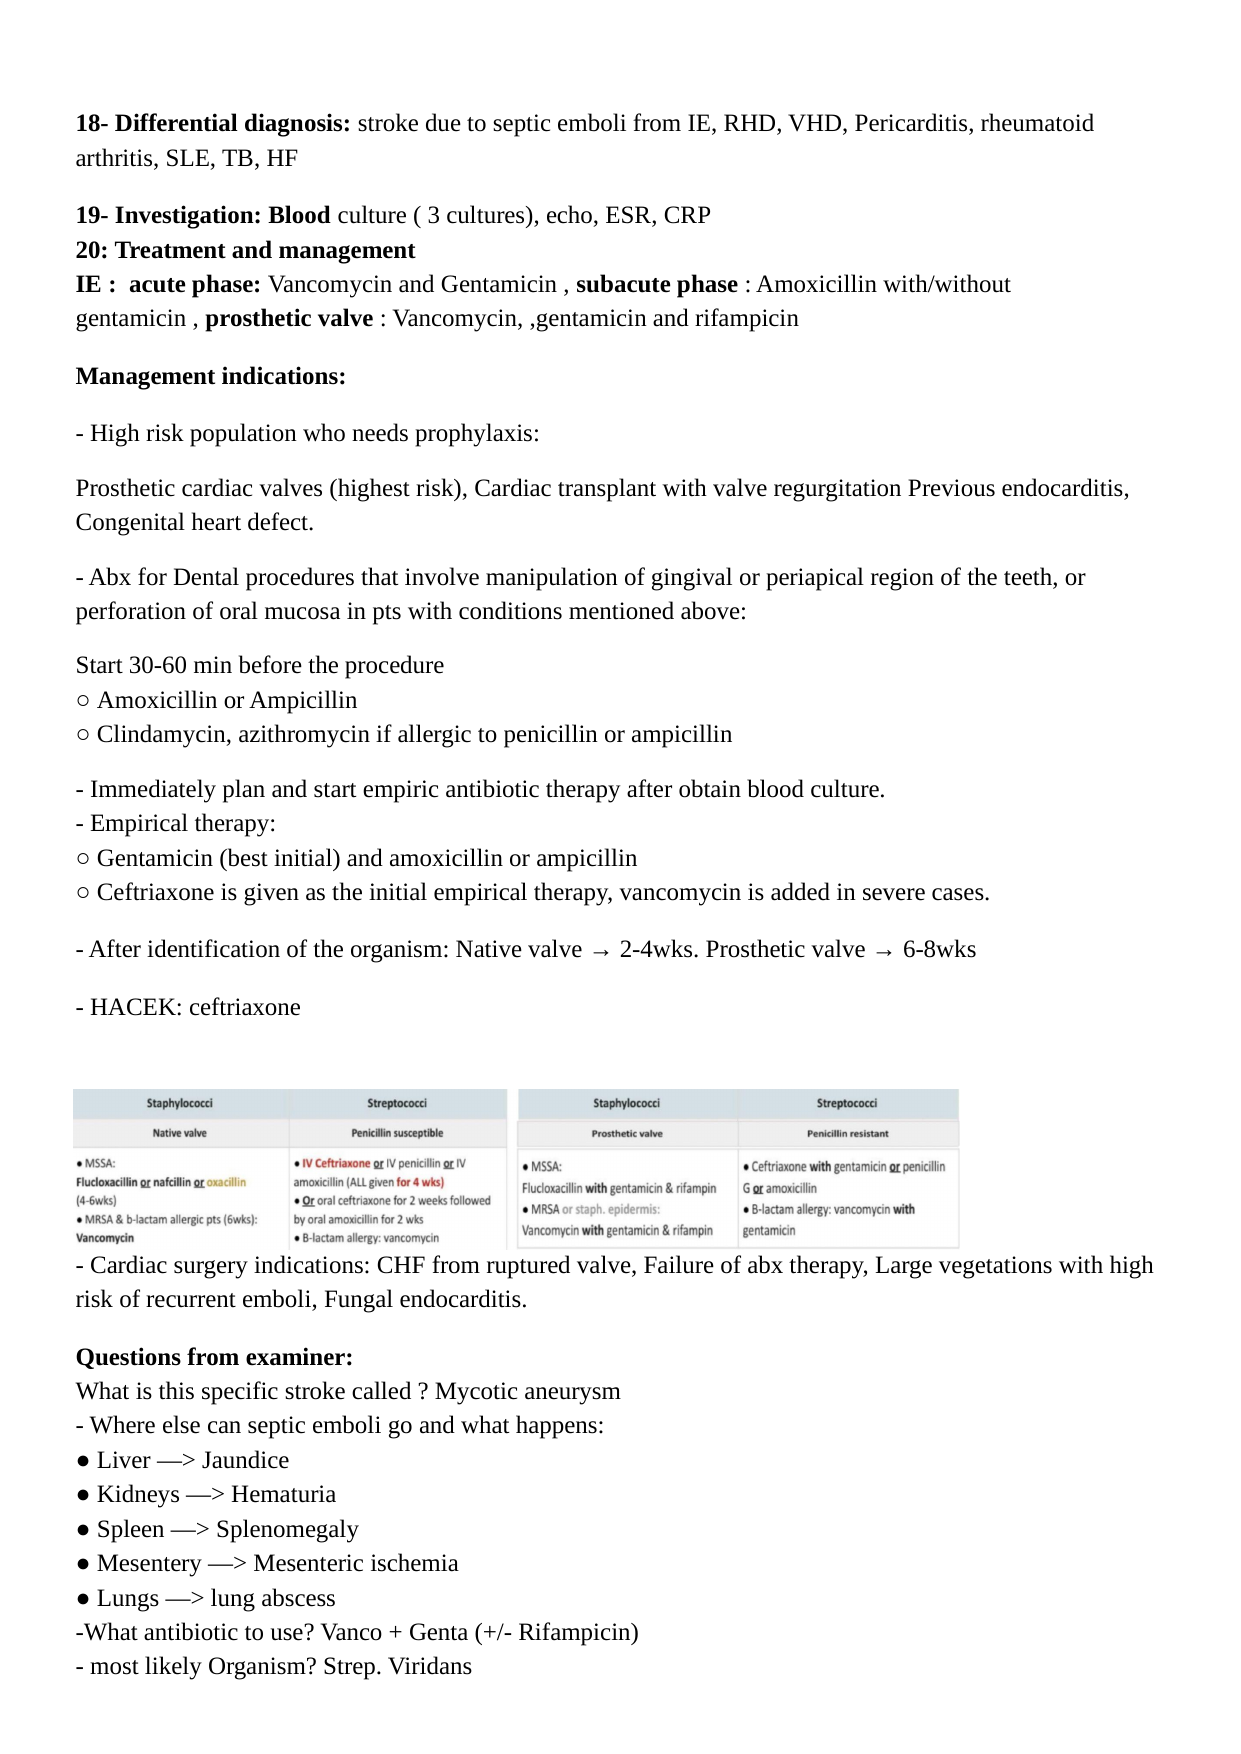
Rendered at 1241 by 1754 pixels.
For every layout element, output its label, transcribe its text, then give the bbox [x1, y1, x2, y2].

picture [73, 1089, 960, 1250]
text_box 18- Differential diagnosis: stroke due to septic emboli from IE, RHD, VHD, Pericarditis, rheumatoid arthritis, SLE, TB, HF sad 19- Investigation: Blood culture ( 3 cultures), echo, ESR, CRP 20: Treatment and management IE : acute phase: Vancomycin and Gentamicin , subacute phase : Amoxicillin with/without gentamicin , prosthetic valve : Vancomycin, ,gentamicin and rifampicin sad you found it good job NERD Management indications: sad you found it good job NERD - High risk population who needs prophylaxis: sad you found it good job NERD Prosthetic cardiac valves (highest risk), Cardiac transplant with valve regurgitation Previous endocarditis, Congenital heart defect. sad you found it good job NERD - Abx for Dental procedures that involve manipulation of gingival or periapical region of the teeth, or perforation of oral mucosa in pts with conditions mentioned above: sad you found it good job NERD Start 30-60 min before the procedure ○ Amoxicillin or Ampicillin ○ Clindamycin, azithromycin if allergic to penicillin or ampicillin sad you found it good job NERD - Immediately plan and start empiric antibiotic therapy after obtain blood culture. - Empirical therapy: ○ Gentamicin (best initial) and amoxicillin or ampicillin ○ Ceftriaxone is given as the initial empirical therapy, vancomycin is added in severe cases. sad you found it good job NERD - After identification of the organism: Native valve → 2-4wks. Prosthetic valve → 6-8wks sad you found it good job NERD - HACEK: ceftriaxone - Cardiac surgery indications: CHF from ruptured valve, Failure of abx therapy, Large vegetations with high risk of recurrent emboli, Fungal endocarditis. sad you found it good job NERD Questions from examiner: What is this specific stroke called ? Mycotic aneurysm - Where else can septic emboli go and what happens: ● Liver —> Jaundice ● Kidneys —> Hematuria ● Spleen —> Splenomegaly ● Mesentery —> Mesenteric ischemia ● Lungs —> lung abscess -What antibiotic to use? Vanco + Genta (+/- Rifampicin) - most likely Organism? Strep. Viridans sad you found it good job NERD [60, 87, 1182, 1718]
